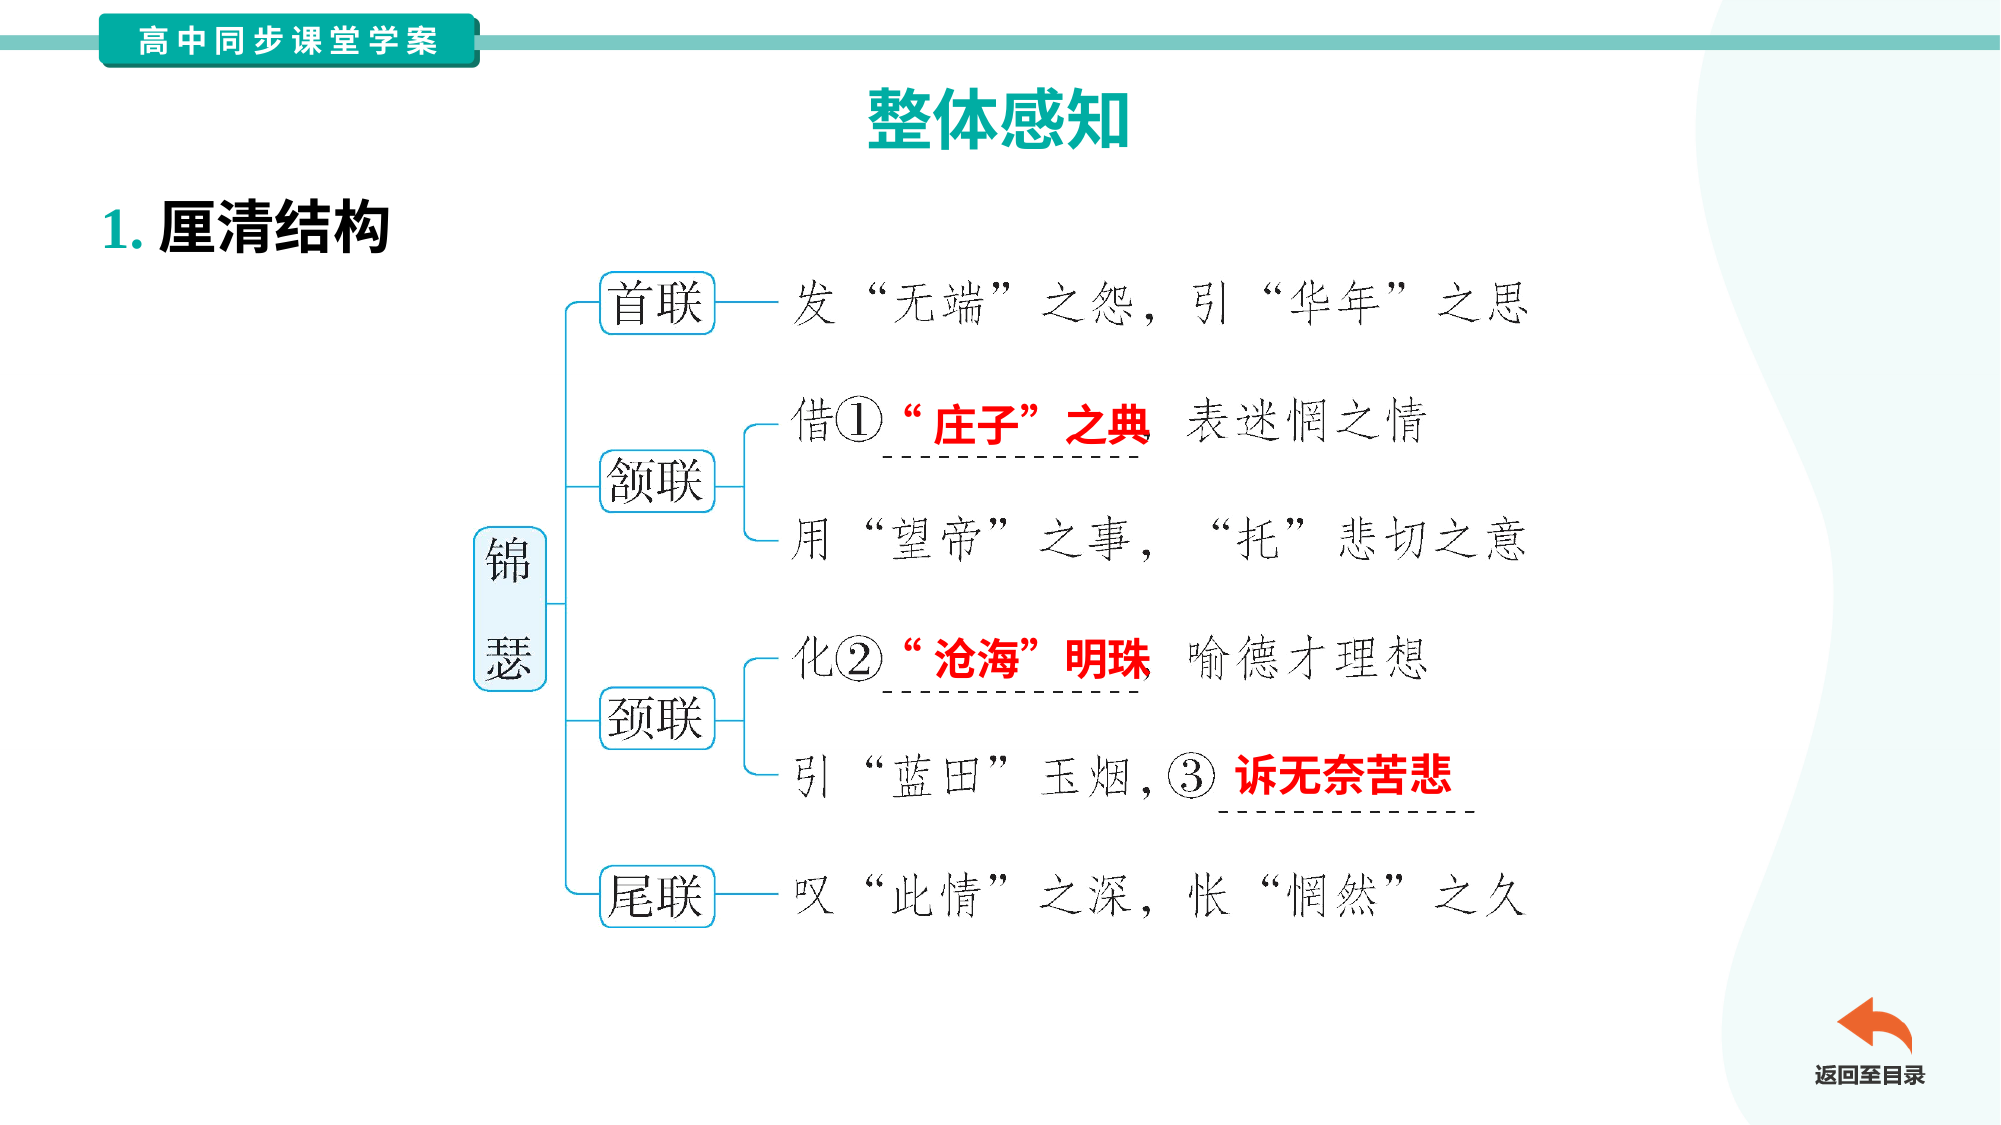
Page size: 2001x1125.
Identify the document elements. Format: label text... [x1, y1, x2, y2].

picture [0, 0, 2000, 1125]
text_box 1.厘清结构 [100, 156, 1899, 261]
text_box 整体感知 [100, 76, 1899, 156]
